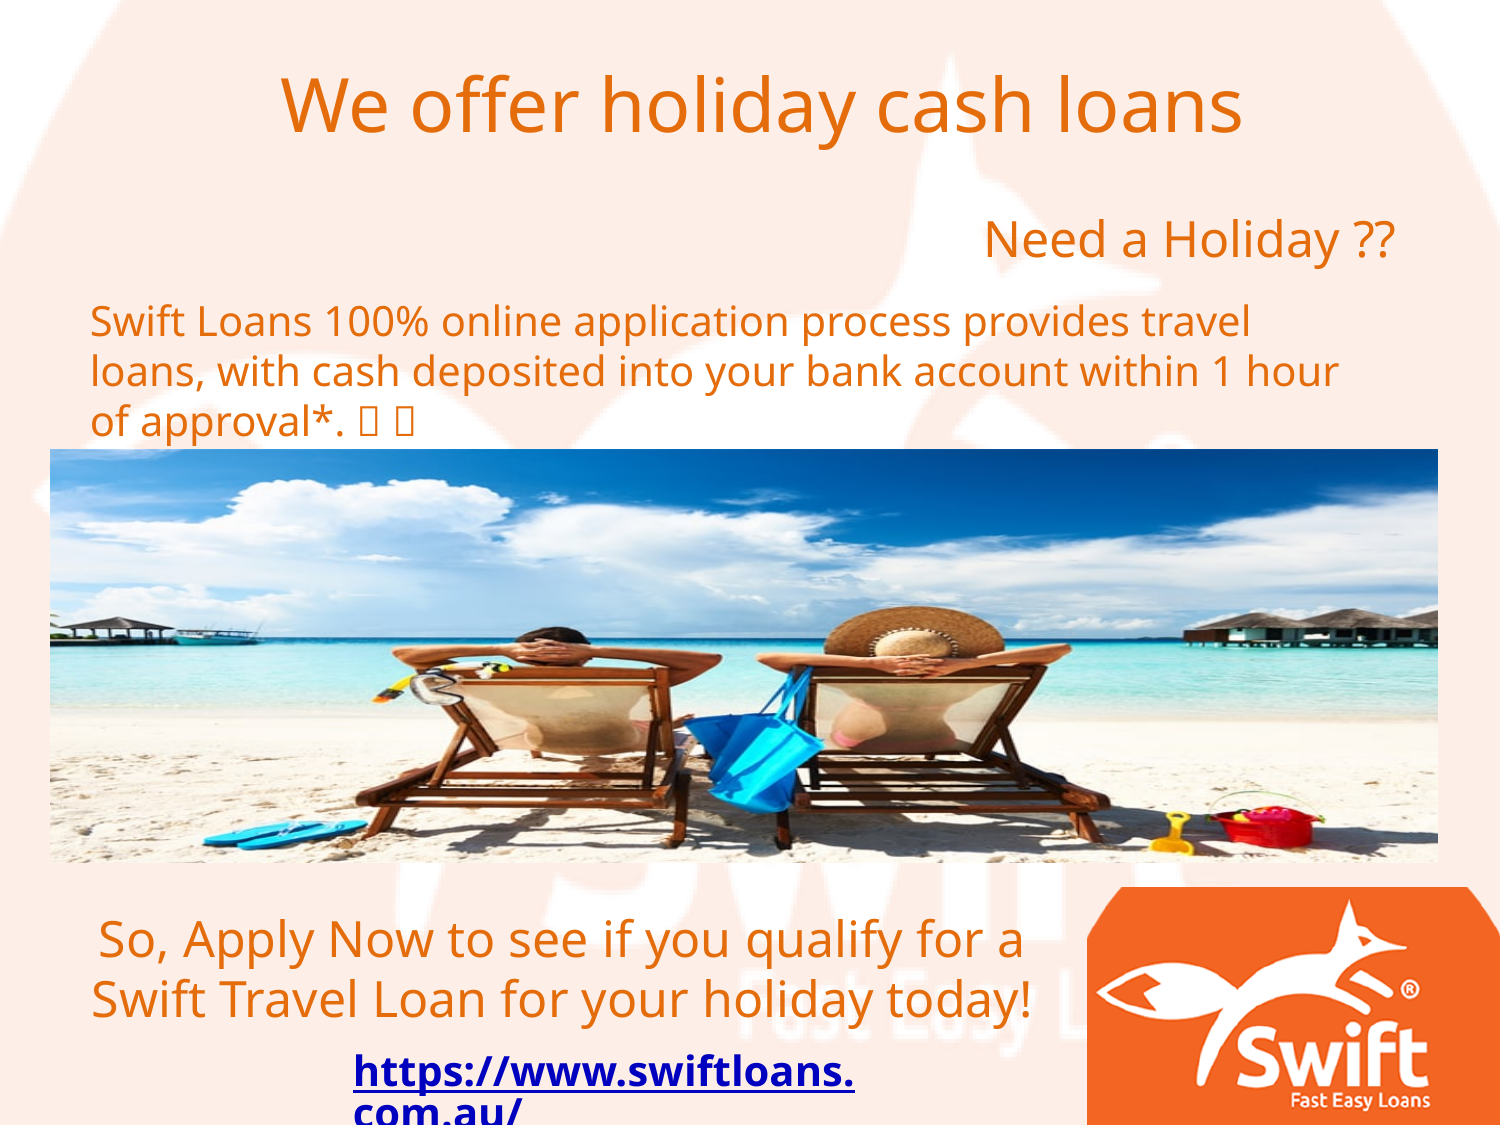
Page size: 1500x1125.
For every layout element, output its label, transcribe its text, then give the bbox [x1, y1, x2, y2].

text_box We offer holiday cash loans [265, 49, 1260, 155]
picture [49, 449, 1438, 863]
text_box Need a Holiday ?? [968, 199, 1412, 275]
text_box https://www.swiftloans.com.au/ [338, 1037, 888, 1110]
picture [1087, 887, 1500, 1125]
text_box So, Apply Now to see if you qualify for a Swift Travel Loan for your holiday today! [50, 899, 1075, 1035]
text_box Swift Loans 100% online application process provides travel loans, with cash deposited into your bank account within 1 hour of approval*.   [75, 287, 1388, 448]
